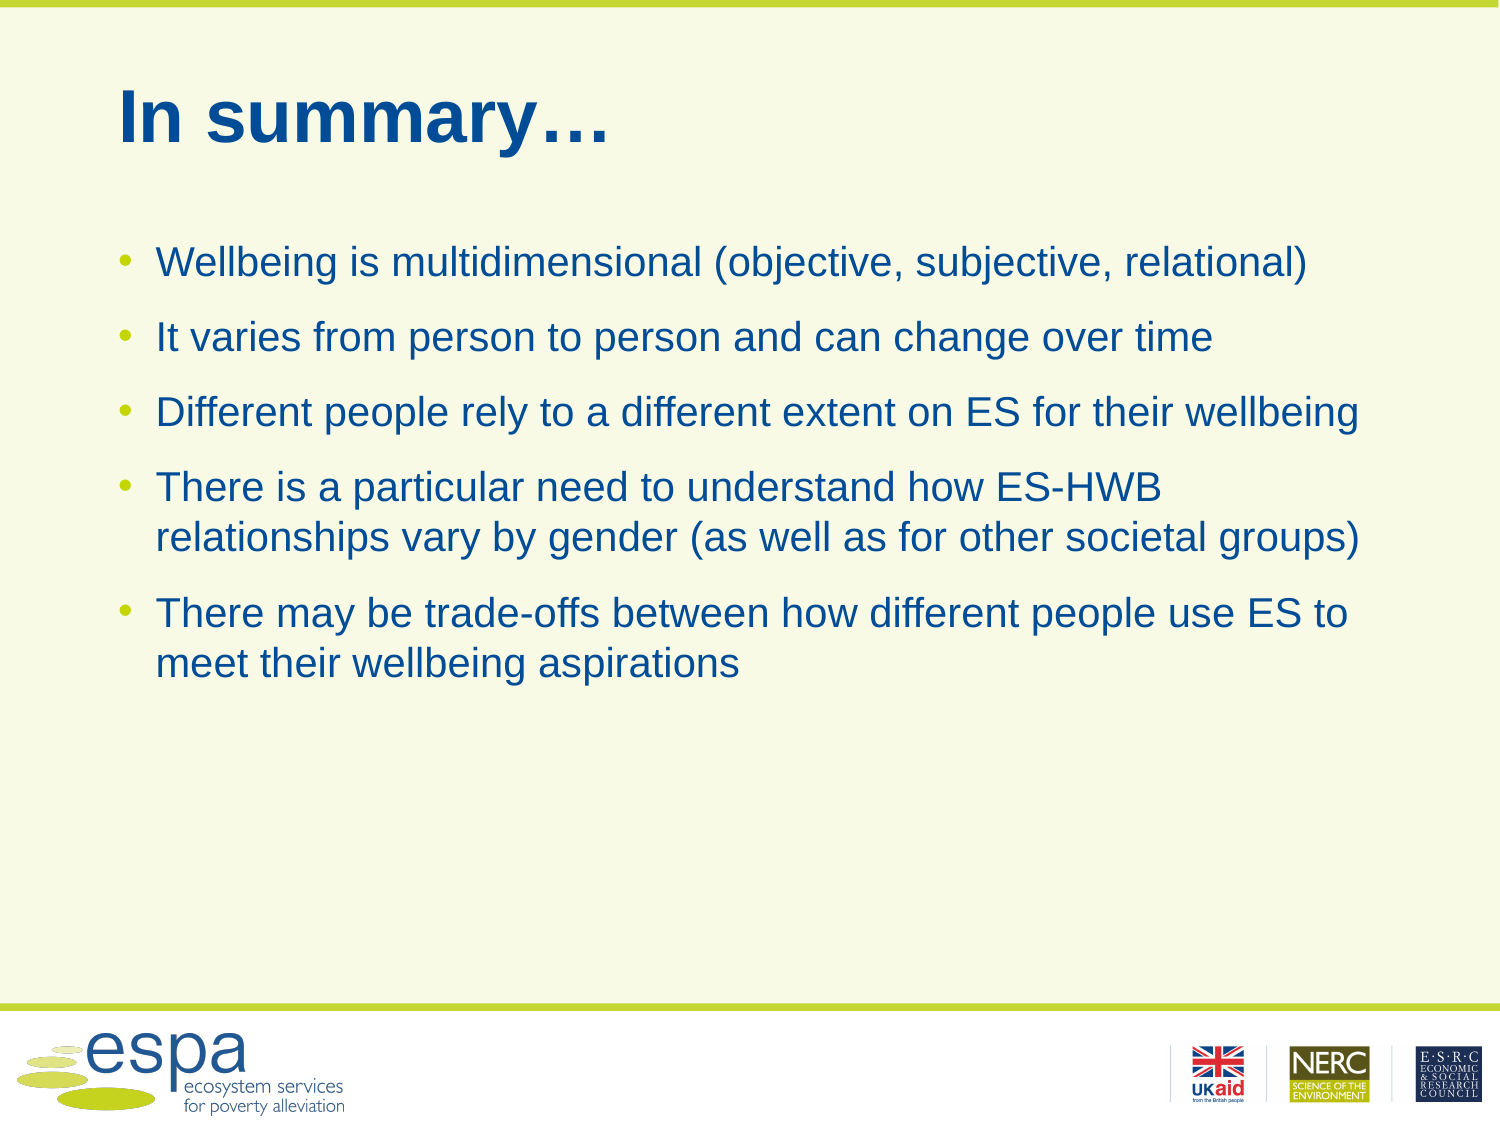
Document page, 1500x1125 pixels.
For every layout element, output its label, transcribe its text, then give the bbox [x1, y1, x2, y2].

picture [17, 1033, 344, 1116]
list Wellbeing is multidimensional (objective, subjective, relational) It varies from person to person and can change over time Different people rely to a different extent on ES for their wellbeing There is a particular need to understand how ES-HWB relationships vary by gender (as well as for other societal groups) There may be trade-offs between how different people use ES to meet their wellbeing aspirations [103, 227, 1397, 942]
title In summary… [103, 9, 1397, 227]
picture [1165, 1045, 1483, 1103]
